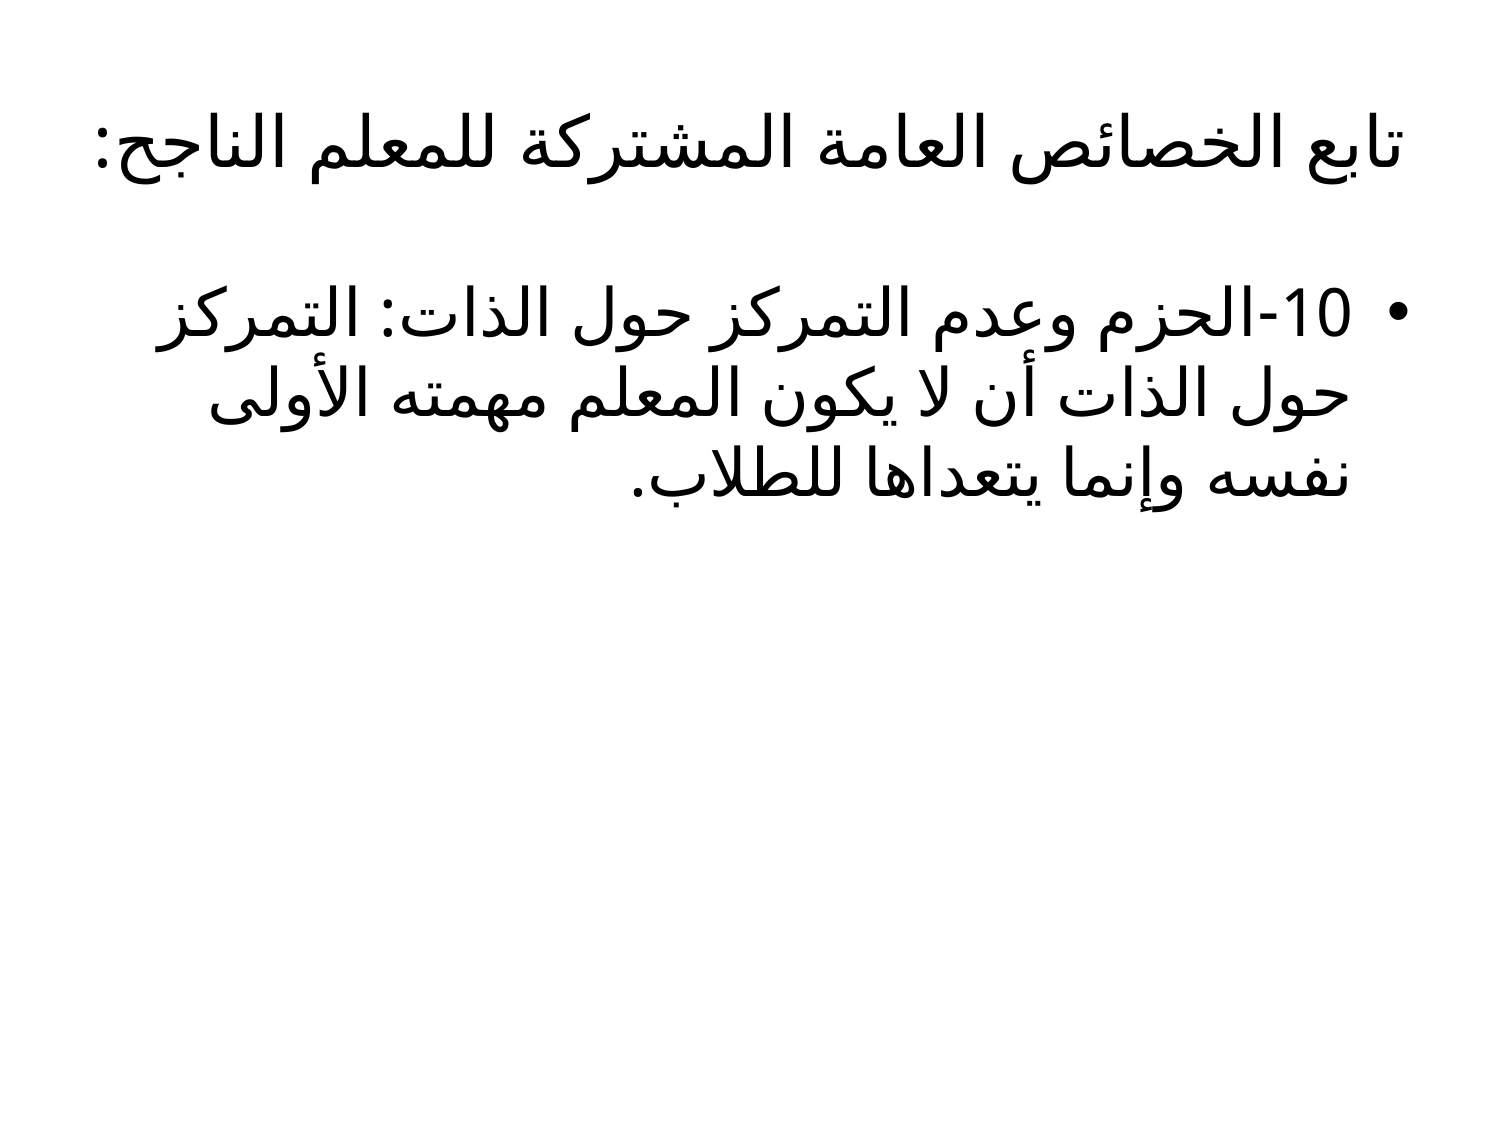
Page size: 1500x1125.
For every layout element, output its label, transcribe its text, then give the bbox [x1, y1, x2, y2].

list 10-الحزم وعدم التمركز حول الذات: التمركز حول الذات أن لا يكون المعلم مهمته الأولى نفسه وإنما يتعداها للطلاب. [75, 262, 1425, 1005]
title تابع الخصائص العامة المشتركة للمعلم الناجح: [75, 45, 1425, 233]
